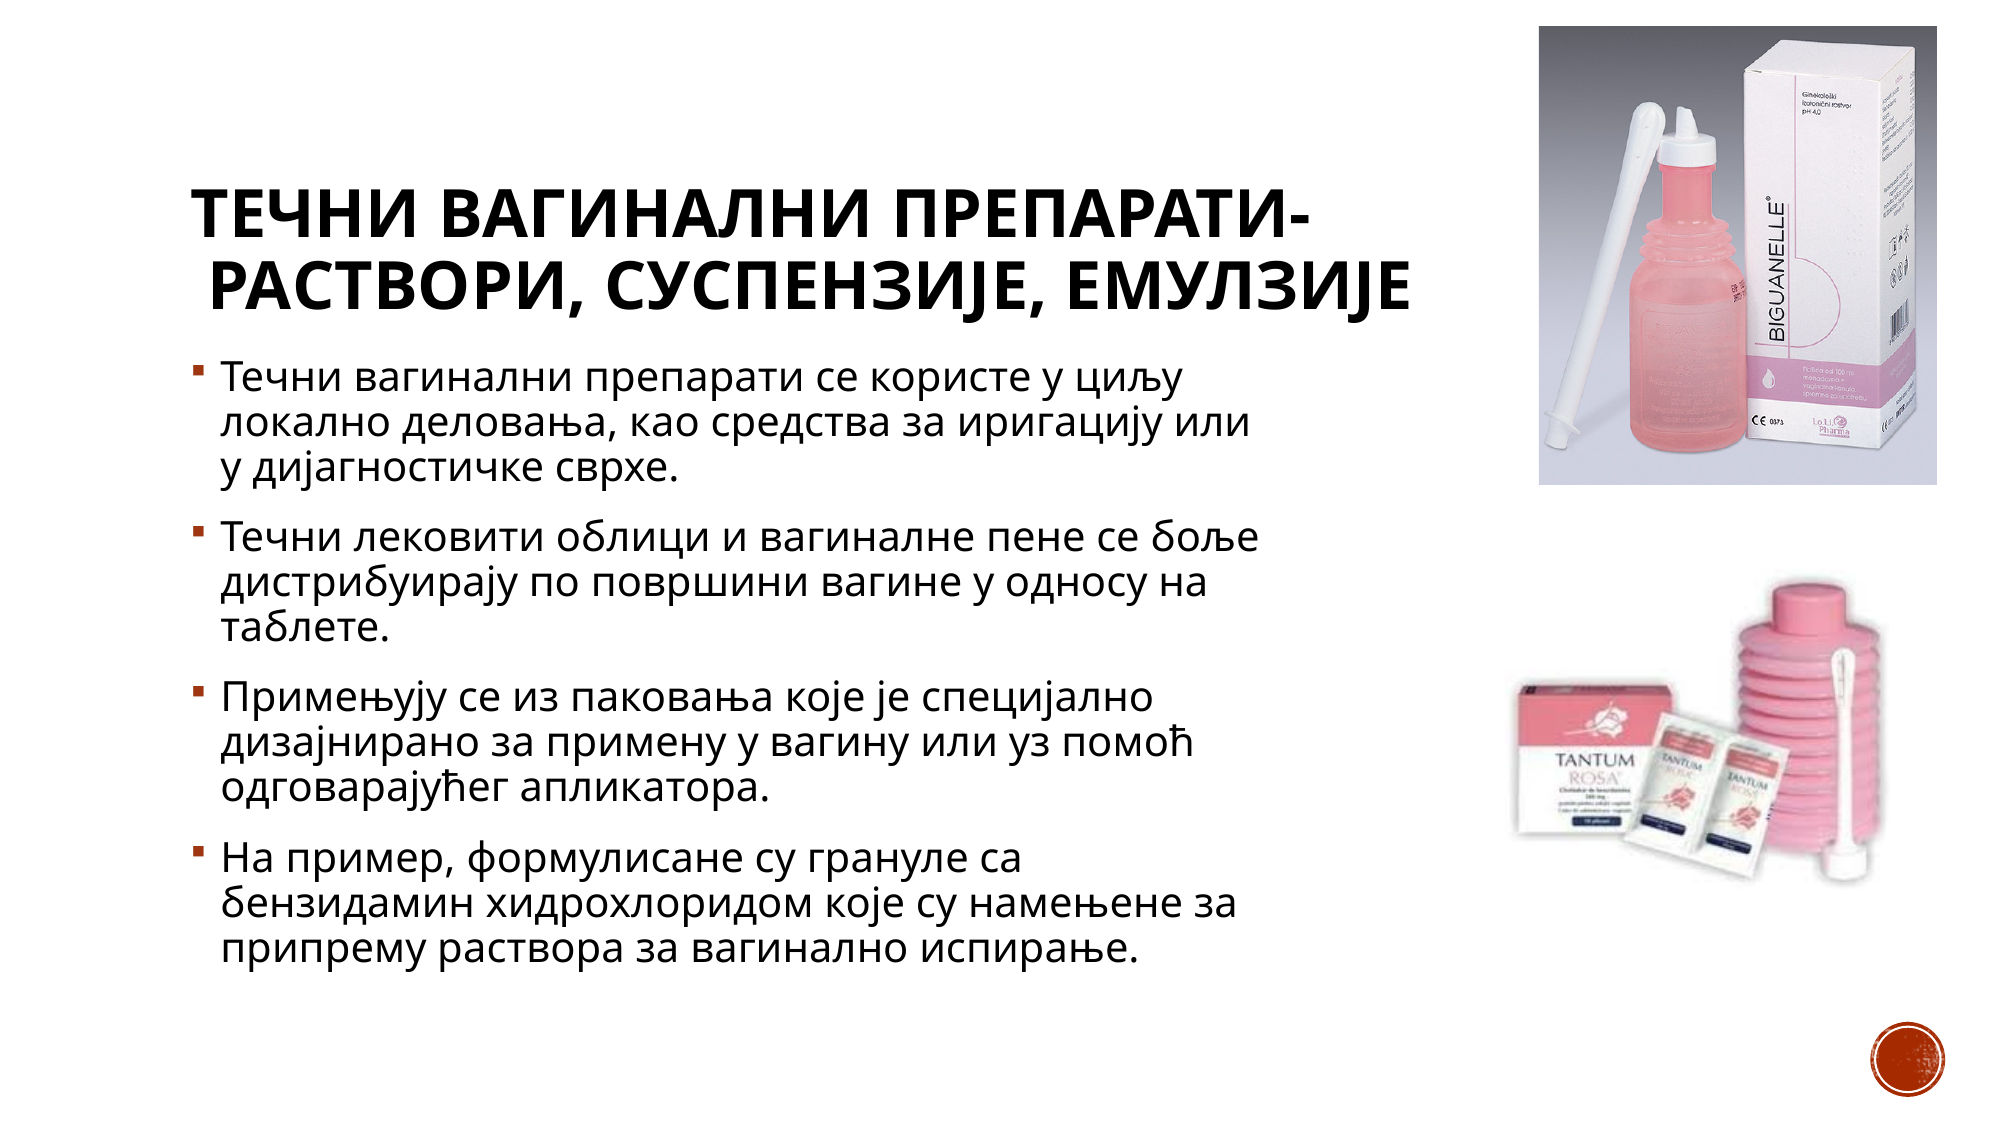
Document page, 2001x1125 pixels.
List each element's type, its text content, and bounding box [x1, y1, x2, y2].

list Течни вагинални препарати се користе у циљу локално деловања, као средства за иригацију или у дијагностичке сврхе. Течни лековити облици и вагиналне пене се боље дистрибуирају по површини вагине у односу на таблете. Примењују се из паковања које је специјално дизајнирано за примену у вагину или уз помоћ одговарајућег апликатора. На пример, формулисане су грануле са бензидамин хидрохлоридом које су намењене за припрему раствора за вагинално испирање. [175, 348, 1298, 1013]
picture [1505, 569, 1890, 890]
picture [1538, 26, 1937, 485]
title Течни вагинални препарати- раствори, суспензије, емулзије [175, 83, 1538, 348]
